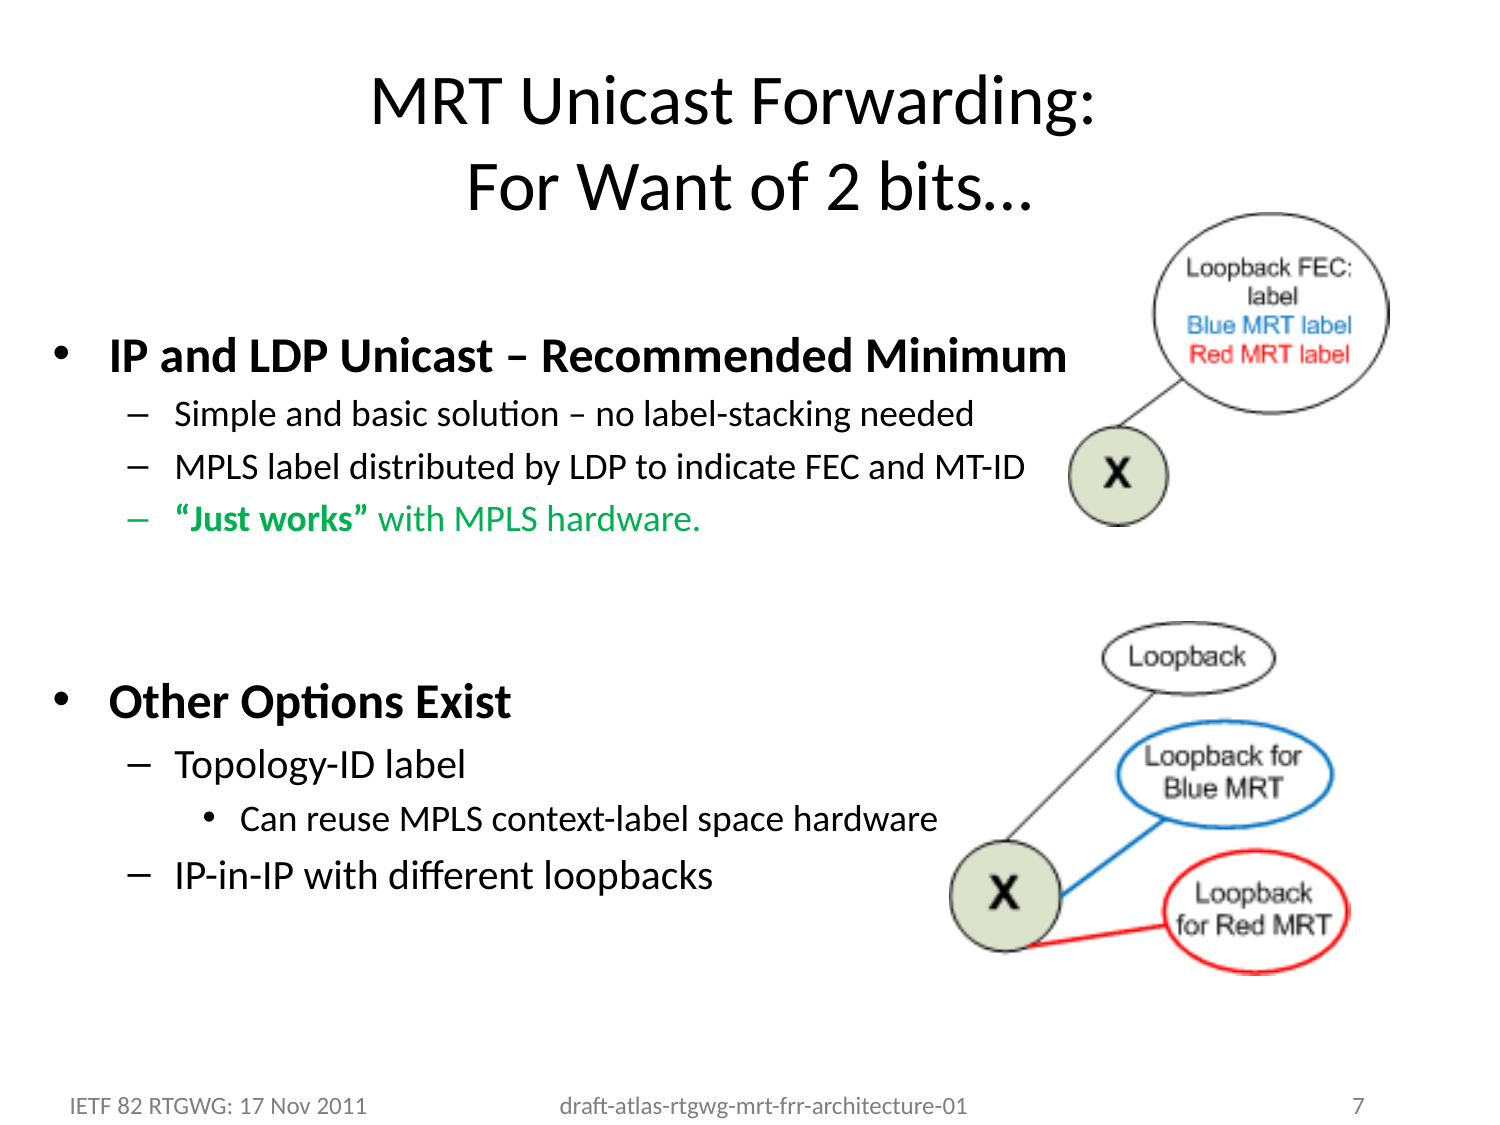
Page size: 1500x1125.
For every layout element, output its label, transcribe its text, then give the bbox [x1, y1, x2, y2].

list IP and LDP Unicast – Recommended Minimum Simple and basic solution – no label-stacking needed MPLS label distributed by LDP to indicate FEC and MT-ID “Just works” with MPLS hardware. Other Options Exist Topology-ID label Can reuse MPLS context-label space hardware IP-in-IP with different loopbacks [37, 314, 1150, 1047]
picture [1068, 212, 1391, 528]
picture [949, 621, 1351, 977]
title MRT Unicast Forwarding: For Want of 2 bits… [75, 45, 1425, 233]
